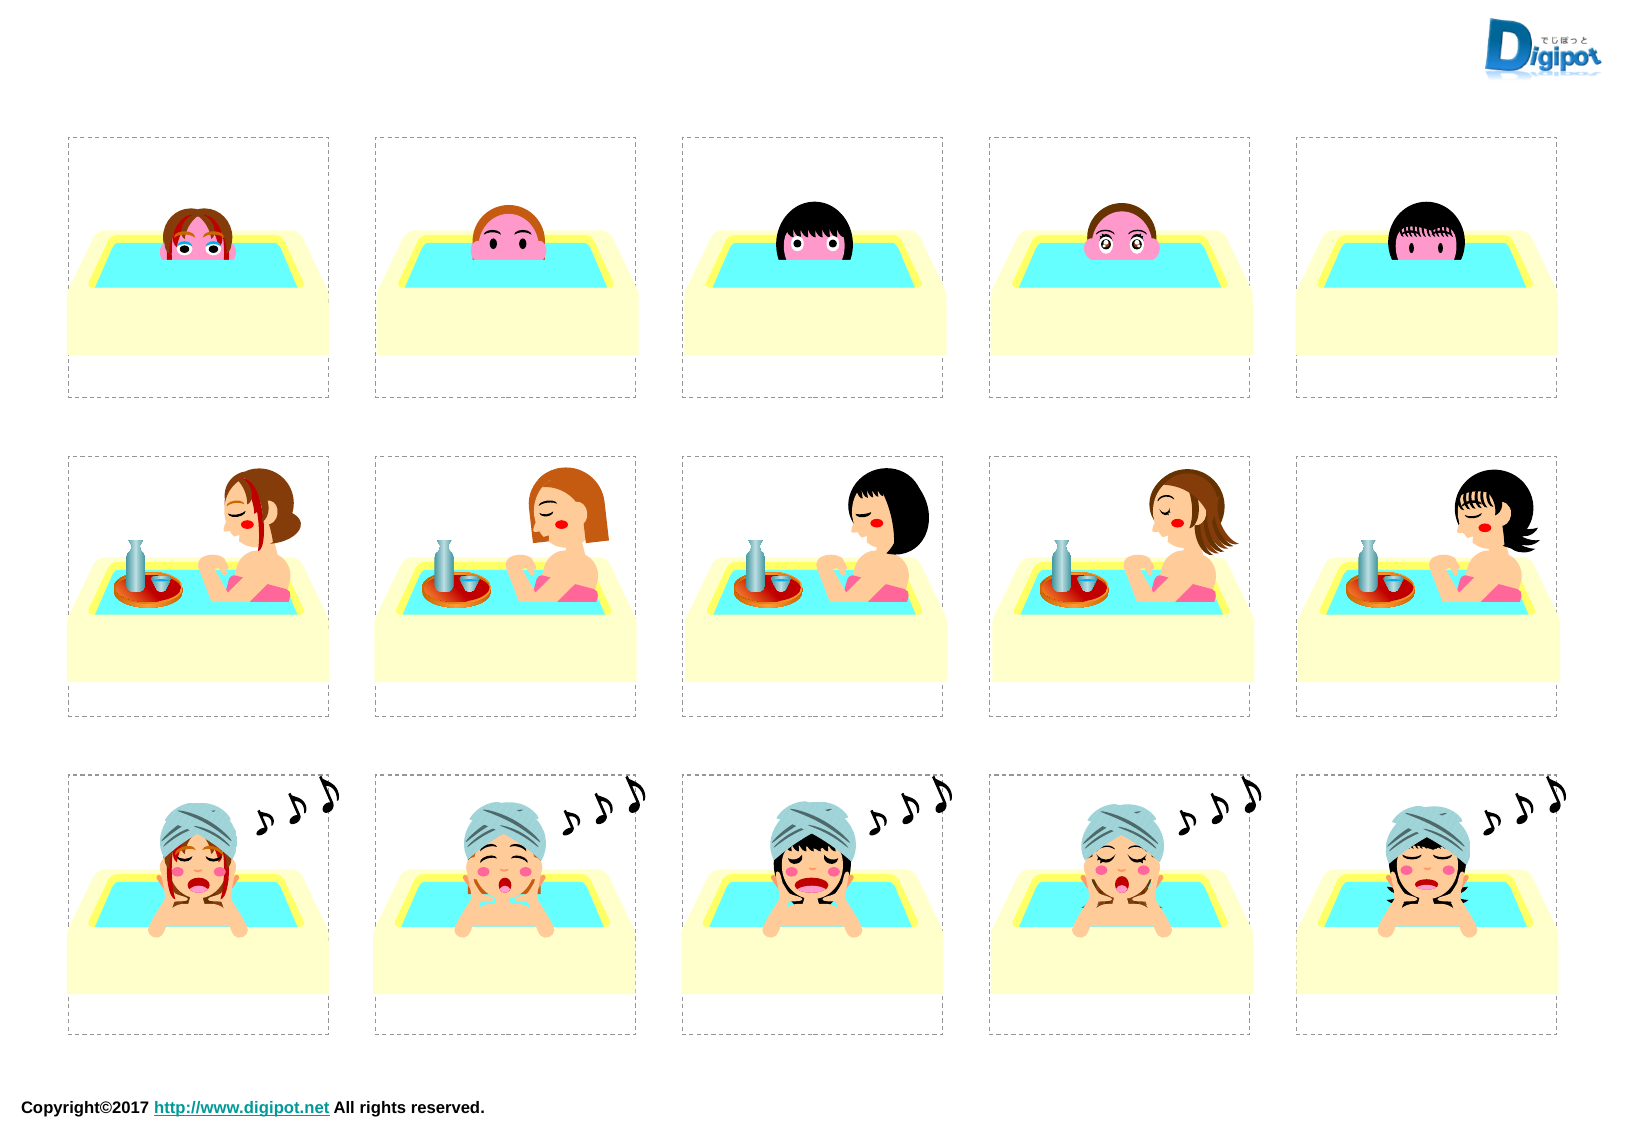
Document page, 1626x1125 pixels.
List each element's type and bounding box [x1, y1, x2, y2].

text_box [66, 208, 330, 356]
text_box [372, 787, 648, 995]
text_box [1296, 787, 1569, 995]
text_box [376, 204, 640, 356]
text_box [990, 787, 1264, 995]
text_box [990, 202, 1254, 356]
text_box [66, 468, 330, 683]
text_box [1295, 201, 1559, 356]
text_box [992, 455, 1255, 683]
text_box [1297, 469, 1561, 683]
text_box [66, 787, 342, 995]
picture [1485, 18, 1602, 82]
text_box [684, 201, 947, 356]
text_box [680, 787, 955, 995]
text_box [684, 467, 948, 683]
text_box [374, 466, 637, 683]
